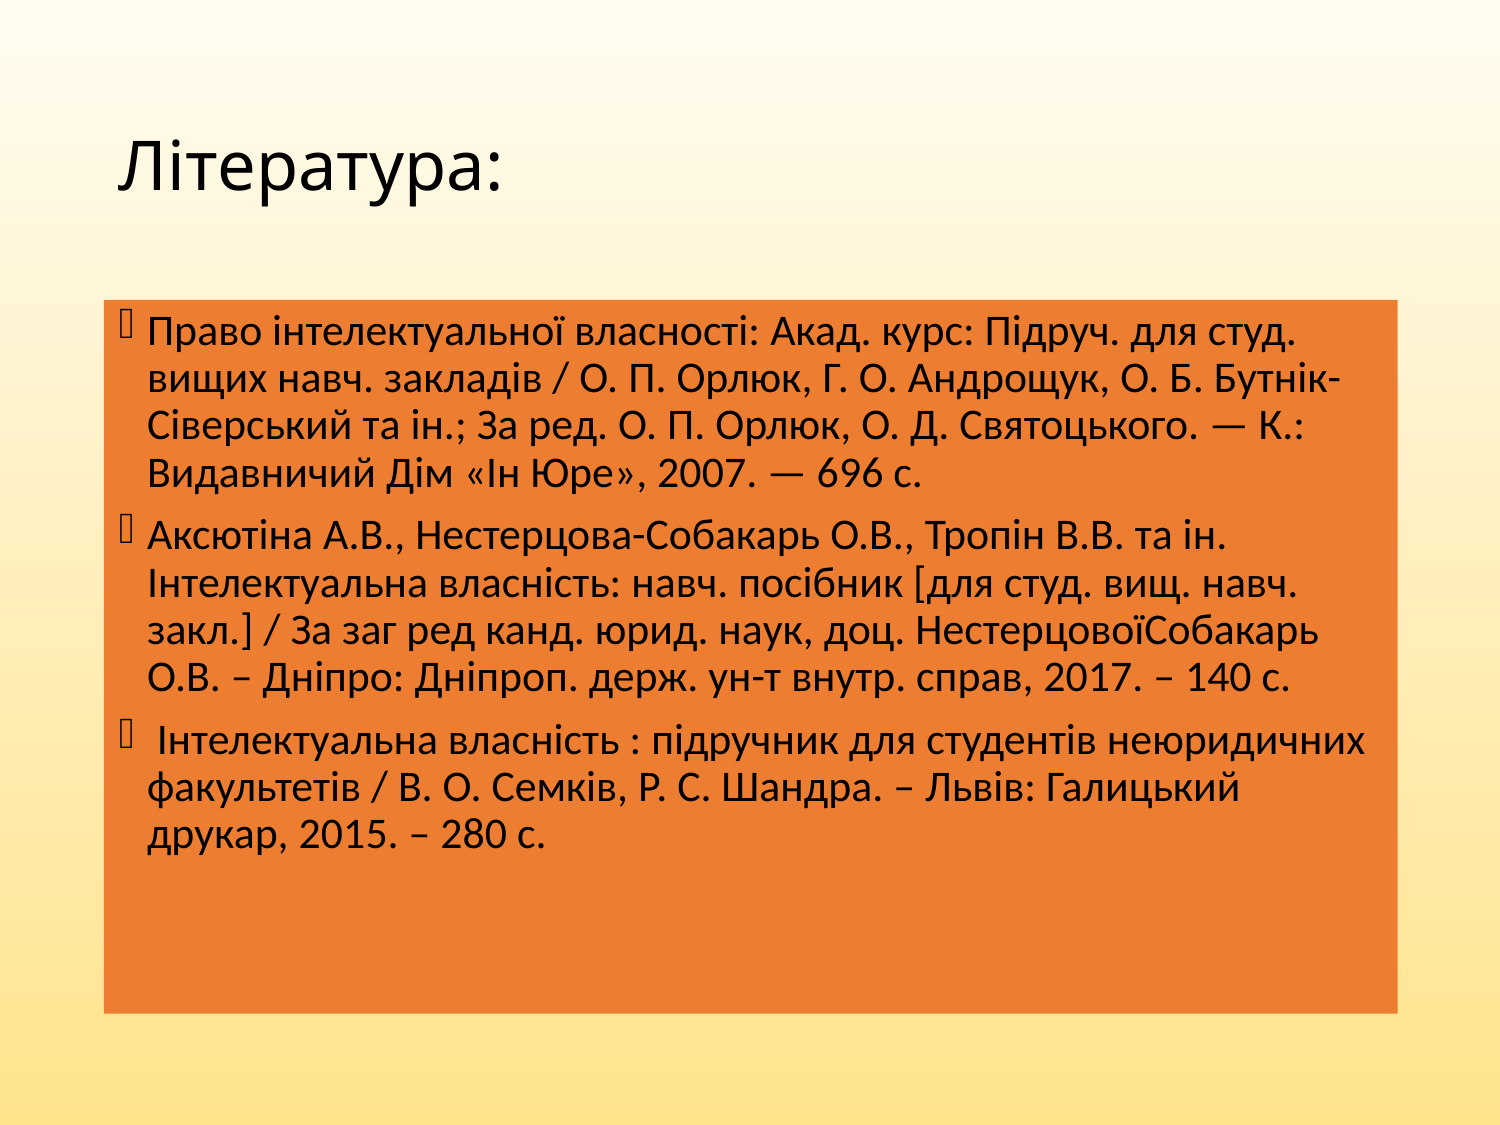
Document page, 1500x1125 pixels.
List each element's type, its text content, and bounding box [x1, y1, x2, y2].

title Література: [103, 59, 1398, 278]
list Право інтелектуальної власності: Акад. курс: Підруч. для студ. вищих навч. закладів / О. П. Орлюк, Г. О. Андрощук, О. Б. Бутнік-Сіверський та ін.; За ред. О. П. Орлюк, О. Д. Святоцького. — К.: Видавничий Дім «Ін Юре», 2007. — 696 с. Аксютіна А.В., Нестерцова-Собакарь О.В., Тропін В.В. та ін. Інтелектуальна власність: навч. посібник [для студ. вищ. навч. закл.] / За заг ред канд. юрид. наук, доц. НестерцовоїСобакарь О.В. – Дніпро: Дніпроп. держ. ун-т внутр. справ, 2017. – 140 с. Інтелектуальна власність : підручник для студентів неюридичних факультетів / В. О. Семків, Р. С. Шандра. – Львів: Галицький друкар, 2015. – 280 с. [103, 299, 1398, 1014]
